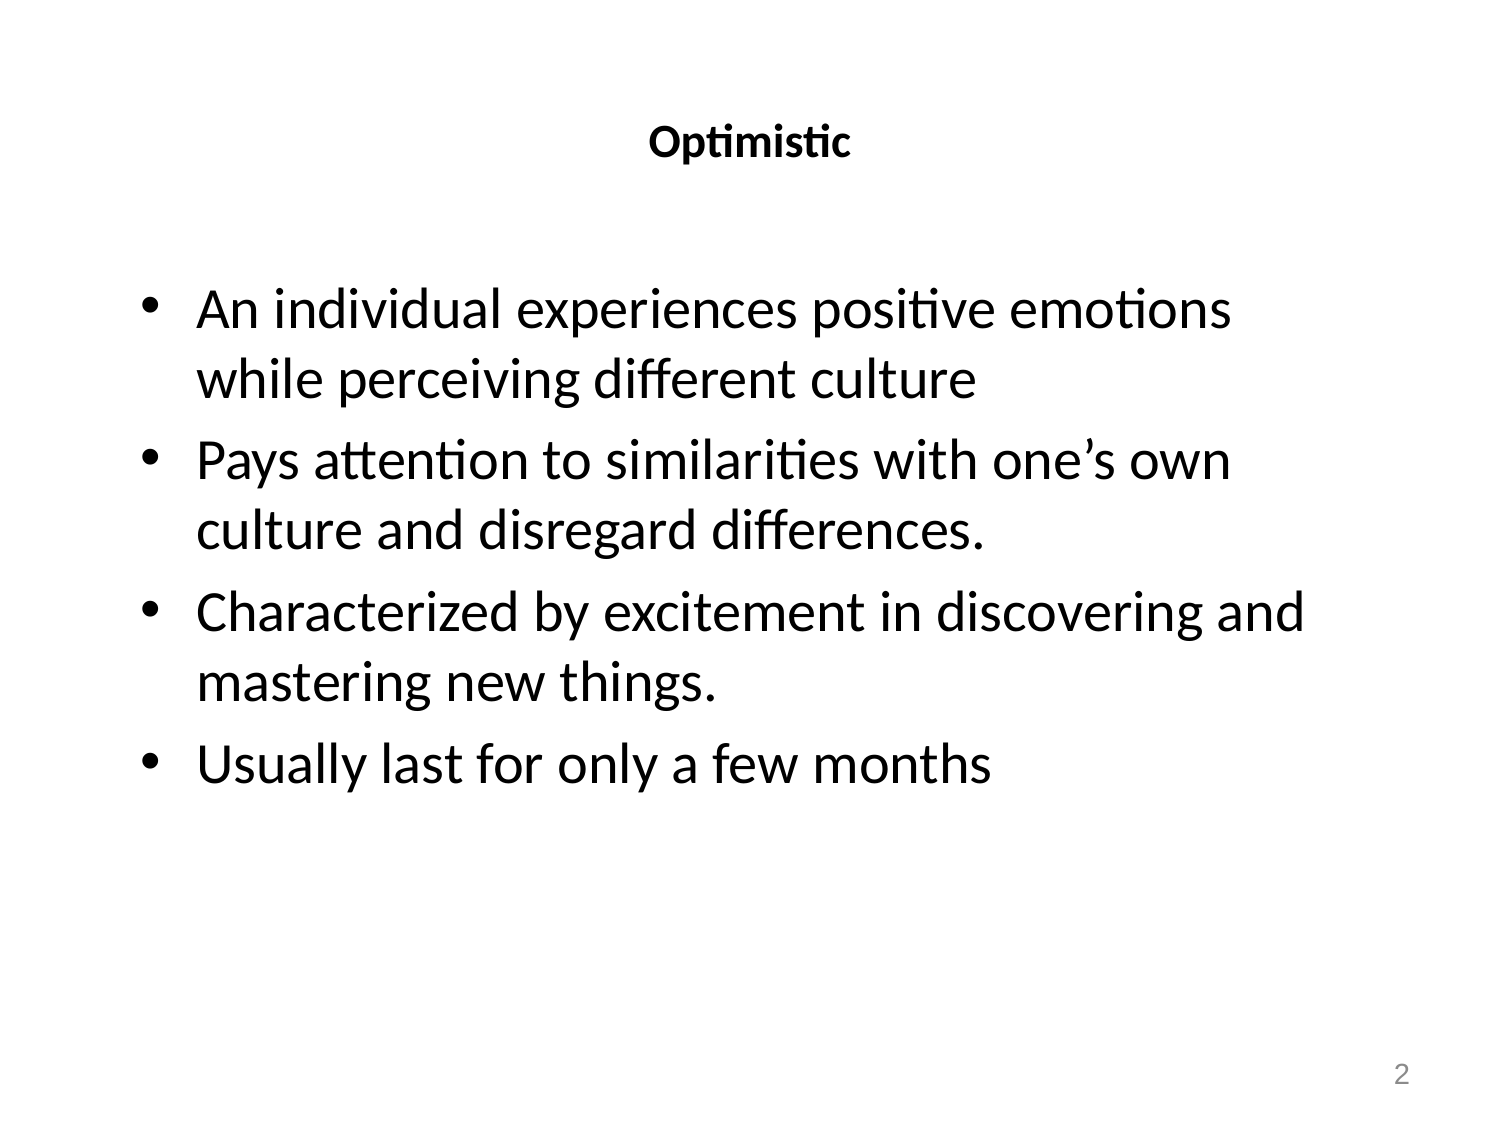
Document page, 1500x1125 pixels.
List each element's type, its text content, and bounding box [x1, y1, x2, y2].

slide_number 2 [1074, 1042, 1425, 1103]
title Optimistic [75, 45, 1425, 233]
list An individual experiences positive emotions while perceiving different culture Pays attention to similarities with one’s own culture and disregard differences. Characterized by excitement in discovering and mastering new things. Usually last for only a few months [125, 262, 1350, 1000]
